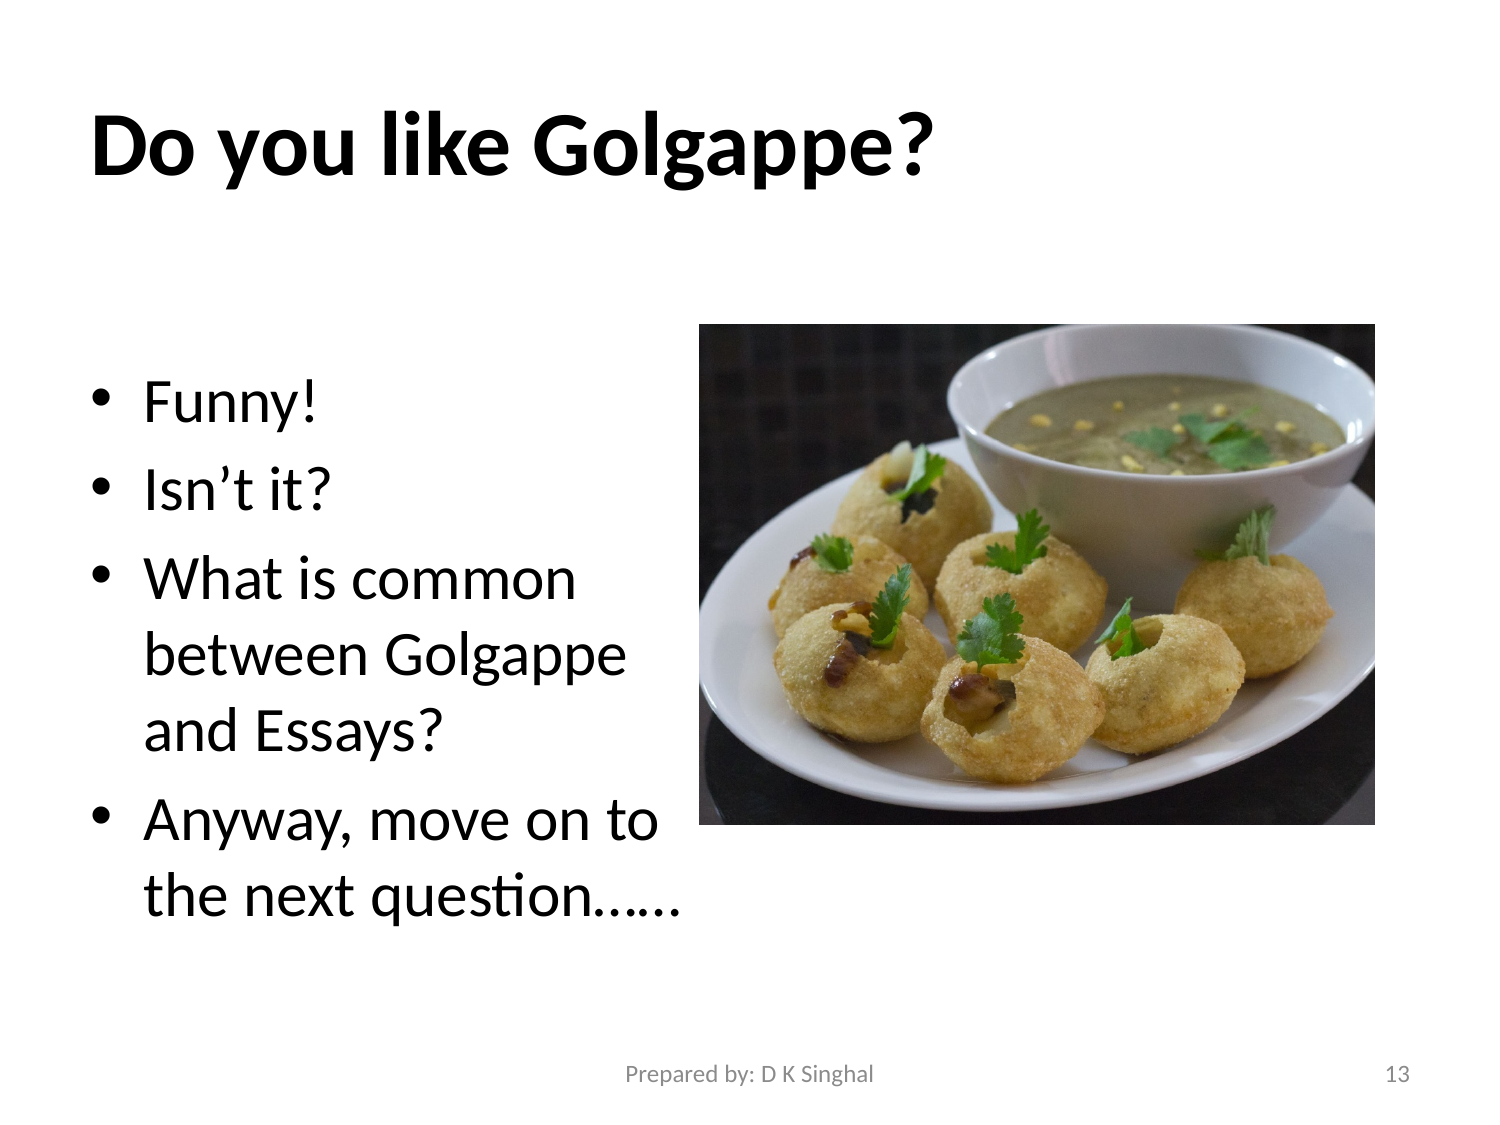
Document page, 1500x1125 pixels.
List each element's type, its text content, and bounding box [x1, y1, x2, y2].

title Do you like Golgappe? [75, 45, 1425, 233]
picture [699, 324, 1376, 826]
footer Prepared by: D K Singhal [512, 1042, 988, 1103]
list Funny! Isn’t it? What is common between Golgappe and Essays? Anyway, move on to the next question…… [75, 262, 700, 1005]
slide_number 13 [1074, 1042, 1425, 1103]
